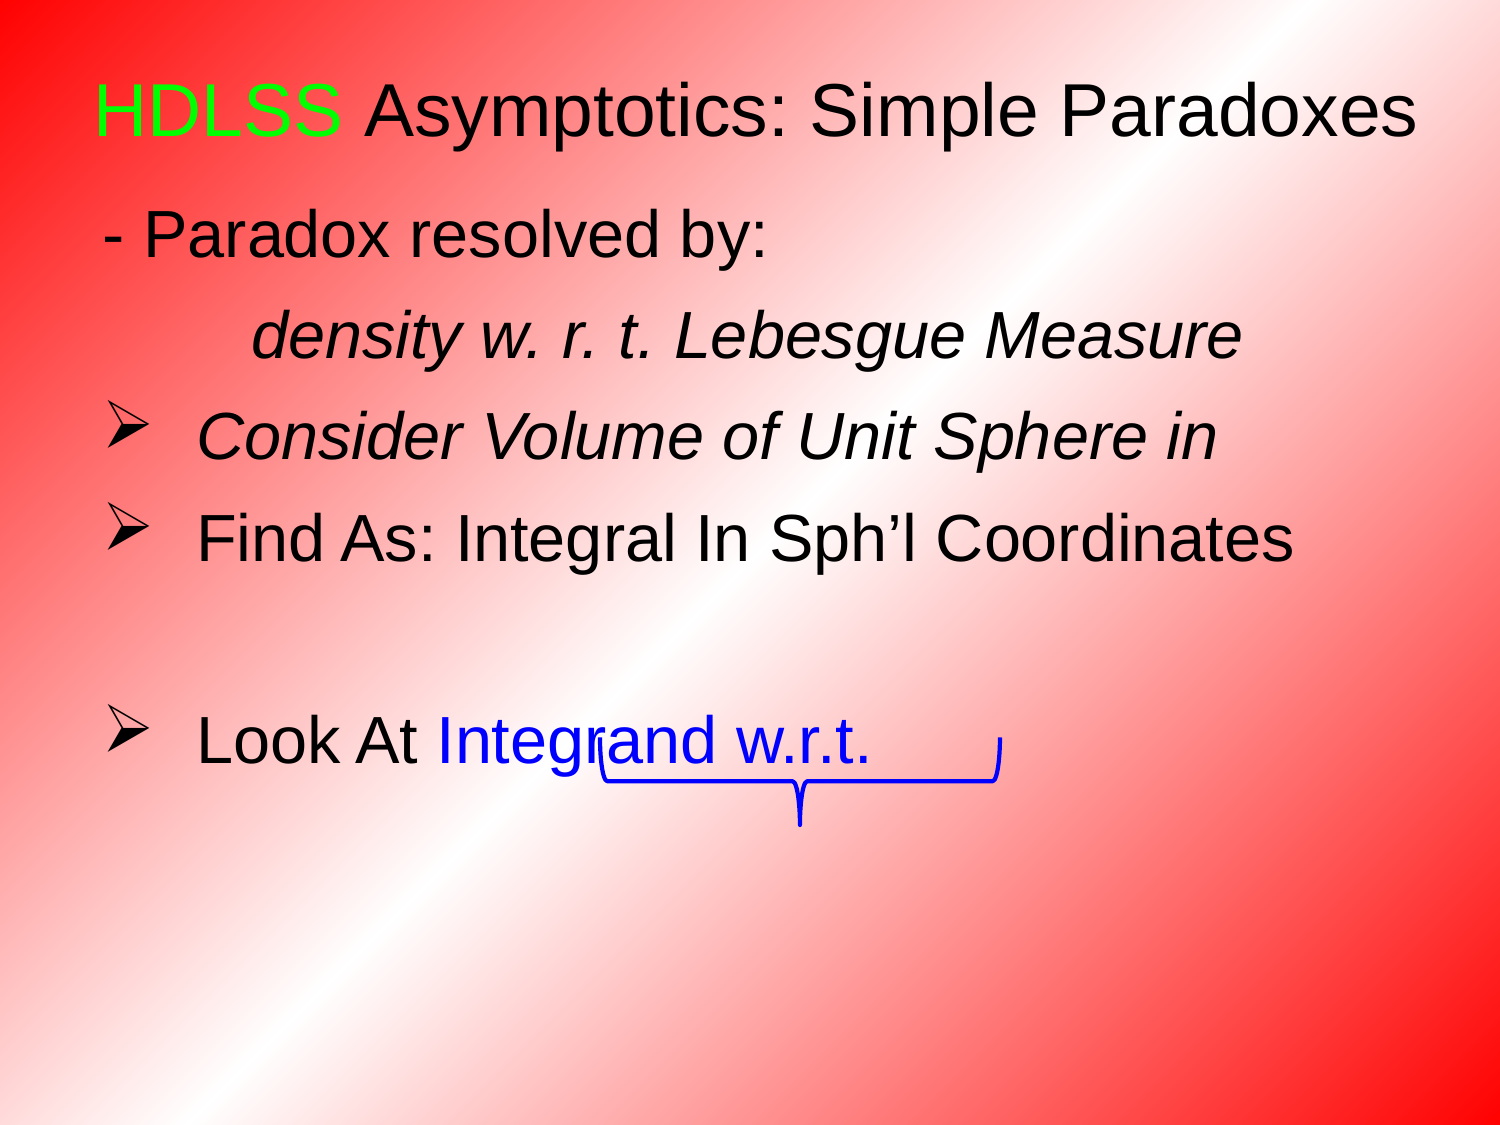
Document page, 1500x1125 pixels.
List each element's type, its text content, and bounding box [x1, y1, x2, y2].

text_box [599, 737, 1001, 826]
title HDLSS Asymptotics: Simple Paradoxes [50, 24, 1463, 188]
